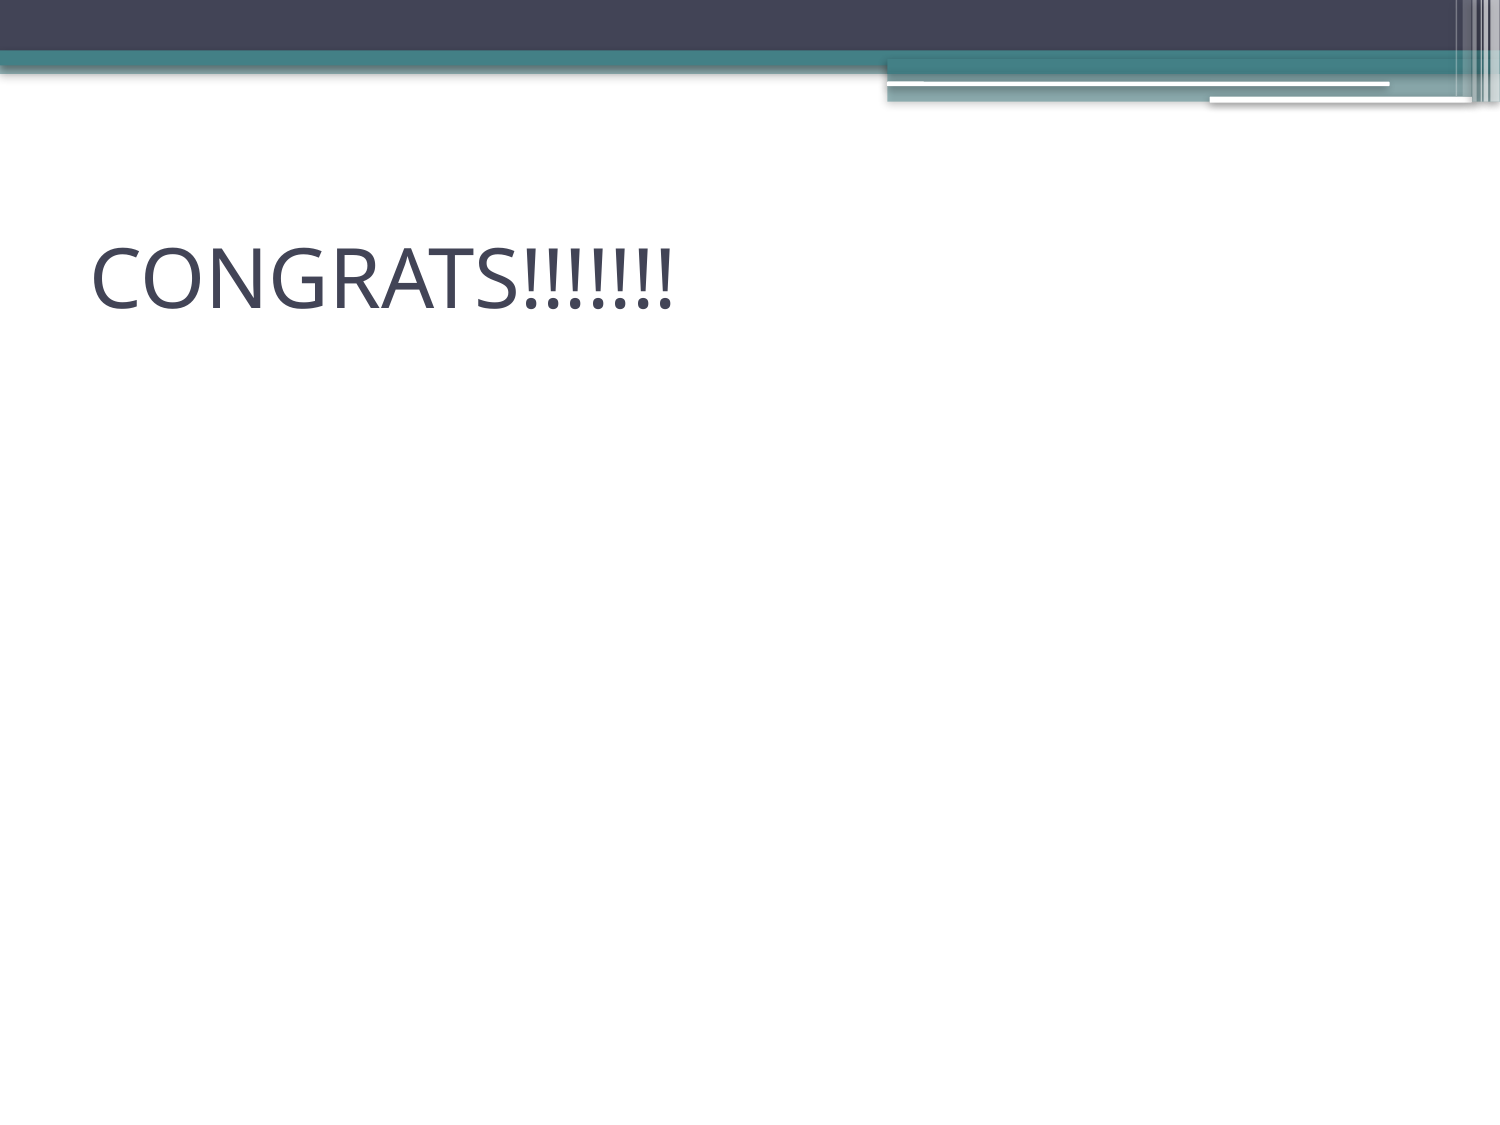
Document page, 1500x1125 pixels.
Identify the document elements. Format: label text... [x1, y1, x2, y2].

title CONGRATS!!!!!!! [75, 187, 1425, 363]
